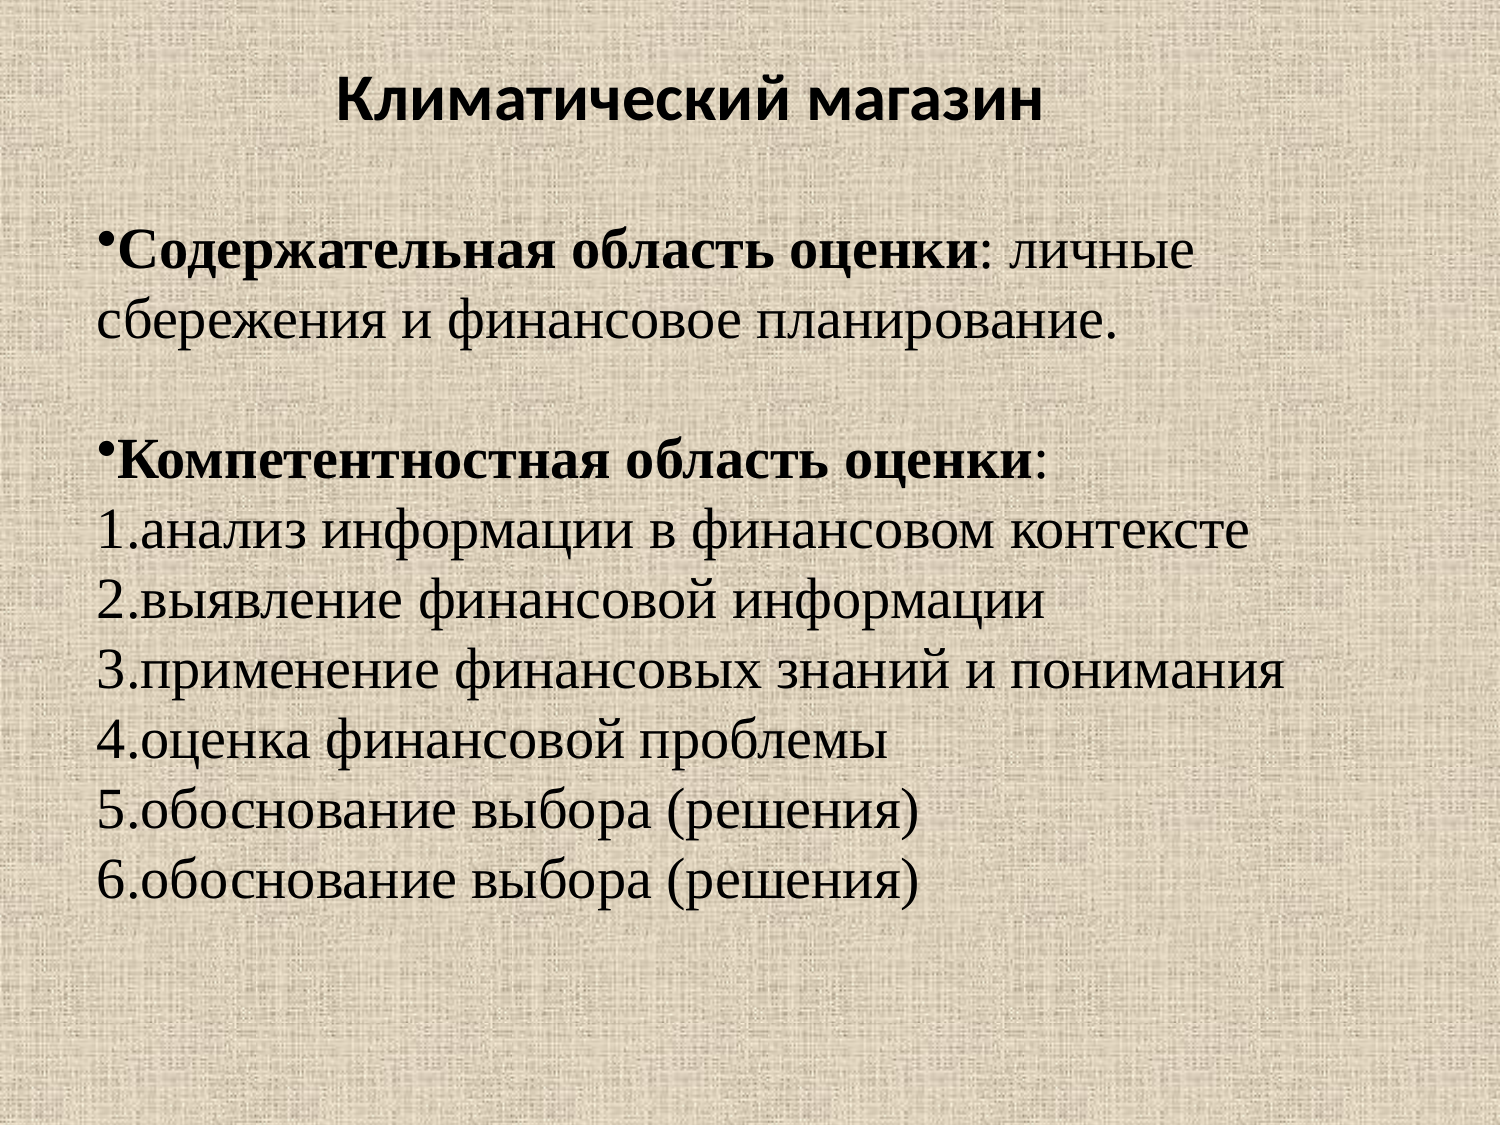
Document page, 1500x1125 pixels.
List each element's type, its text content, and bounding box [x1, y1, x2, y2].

picture [0, 0, 1500, 1125]
text_box Содержательная область оценки: личные сбережения и финансовое планирование. Компетентностная область оценки: анализ информации в финансовом контексте выявление финансовой информации применение финансовых знаний и понимания оценка финансовой проблемы обоснование выбора (решения) обоснование выбора (решения) [81, 202, 1465, 918]
text_box Климатический магазин [257, 46, 1125, 142]
